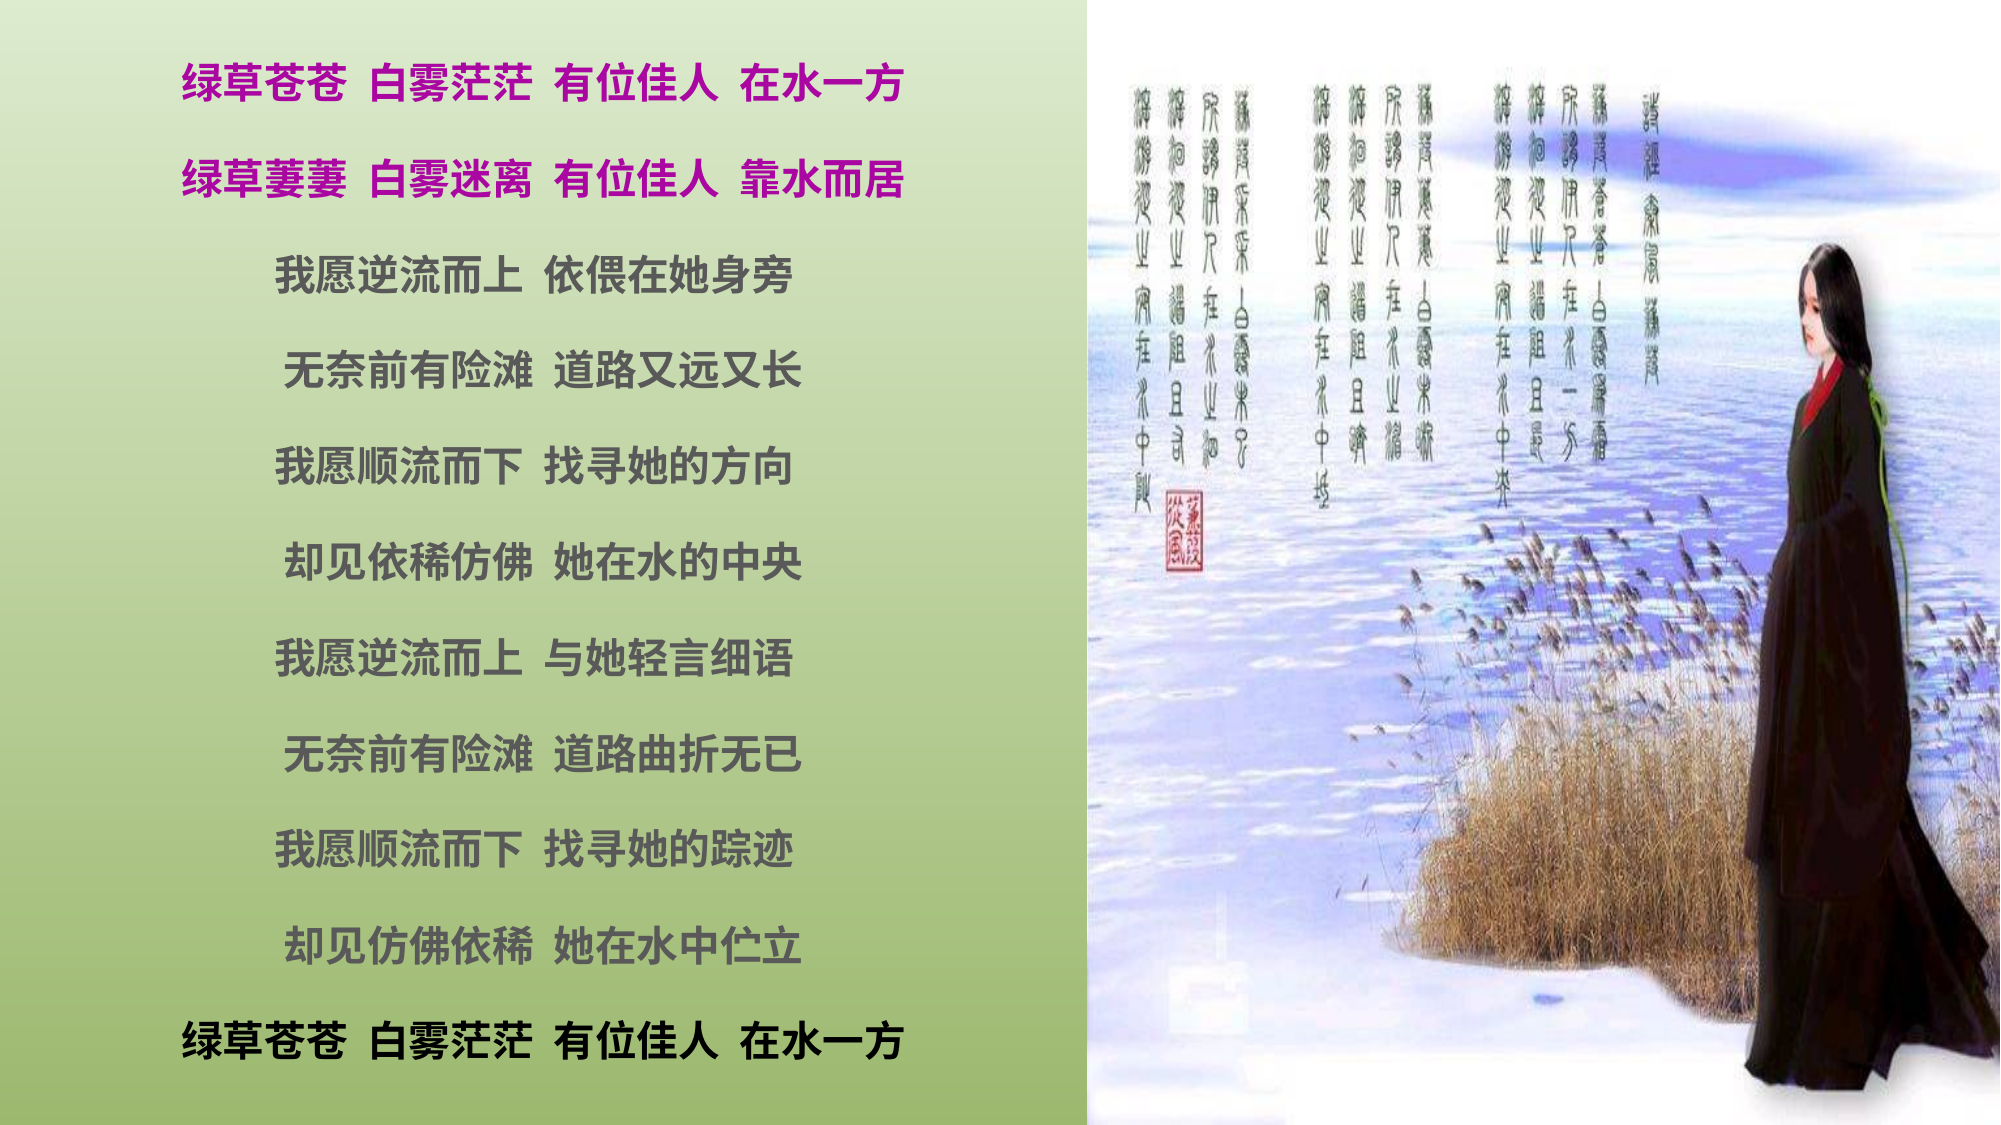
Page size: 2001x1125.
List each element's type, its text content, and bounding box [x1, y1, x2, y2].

picture [1087, 0, 2000, 1125]
text_box 绿草苍苍 白雾茫茫 有位佳人 在水一方 绿草萋萋 白雾迷离 有位佳人 靠水而居 我愿逆流而上 依偎在她身旁 无奈前有险滩 道路又远又长 我愿顺流而下 找寻她的方向 却见依稀仿佛 她在水的中央 我愿逆流而上 与她轻言细语 无奈前有险滩 道路曲折无已 我愿顺流而下 找寻她的踪迹 却见仿佛依稀 她在水中伫立 绿草苍苍 白雾茫茫 有位佳人 在水一方 [27, 23, 1060, 266]
